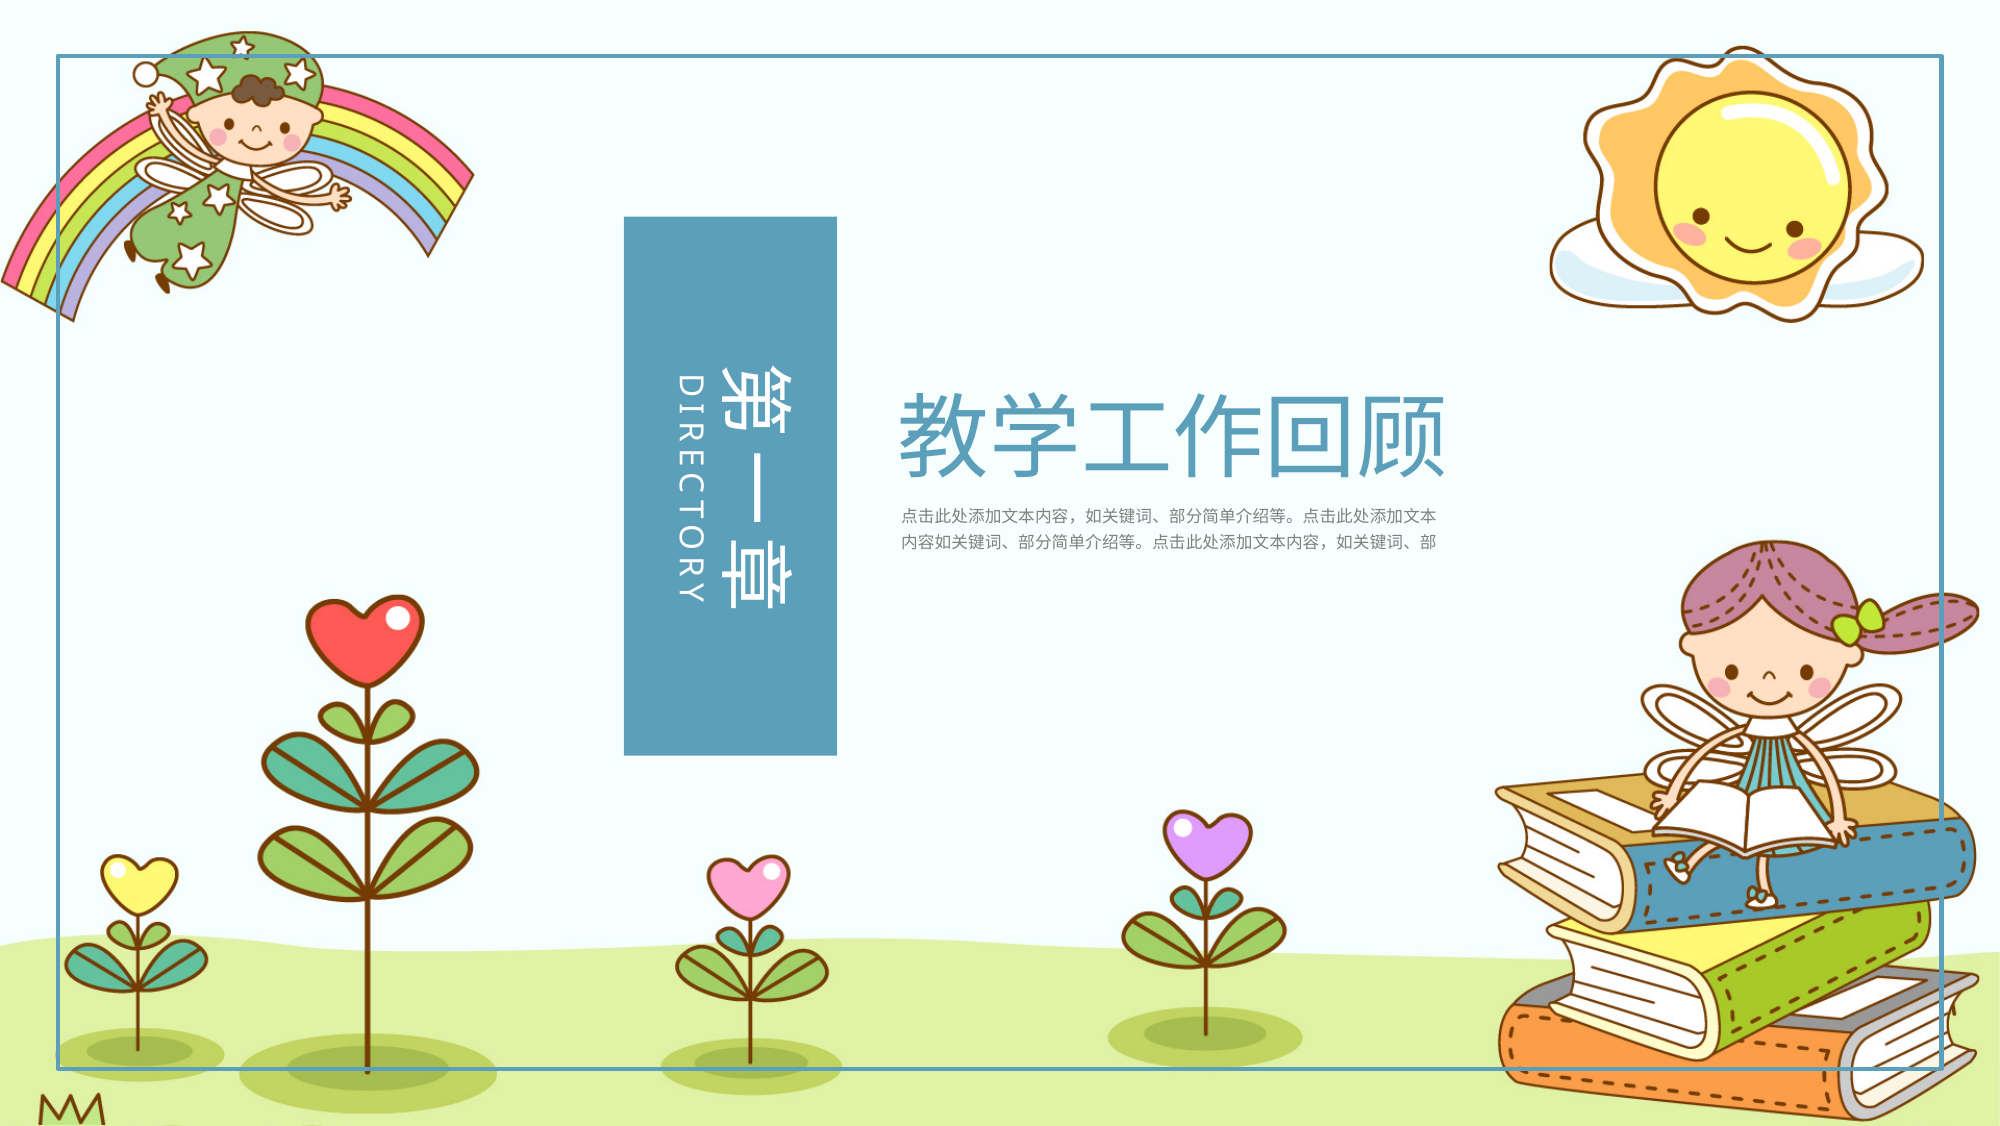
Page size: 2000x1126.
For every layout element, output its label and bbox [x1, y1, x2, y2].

text_box [623, 216, 838, 758]
picture [0, 0, 2000, 1126]
text_box [880, 371, 1467, 561]
